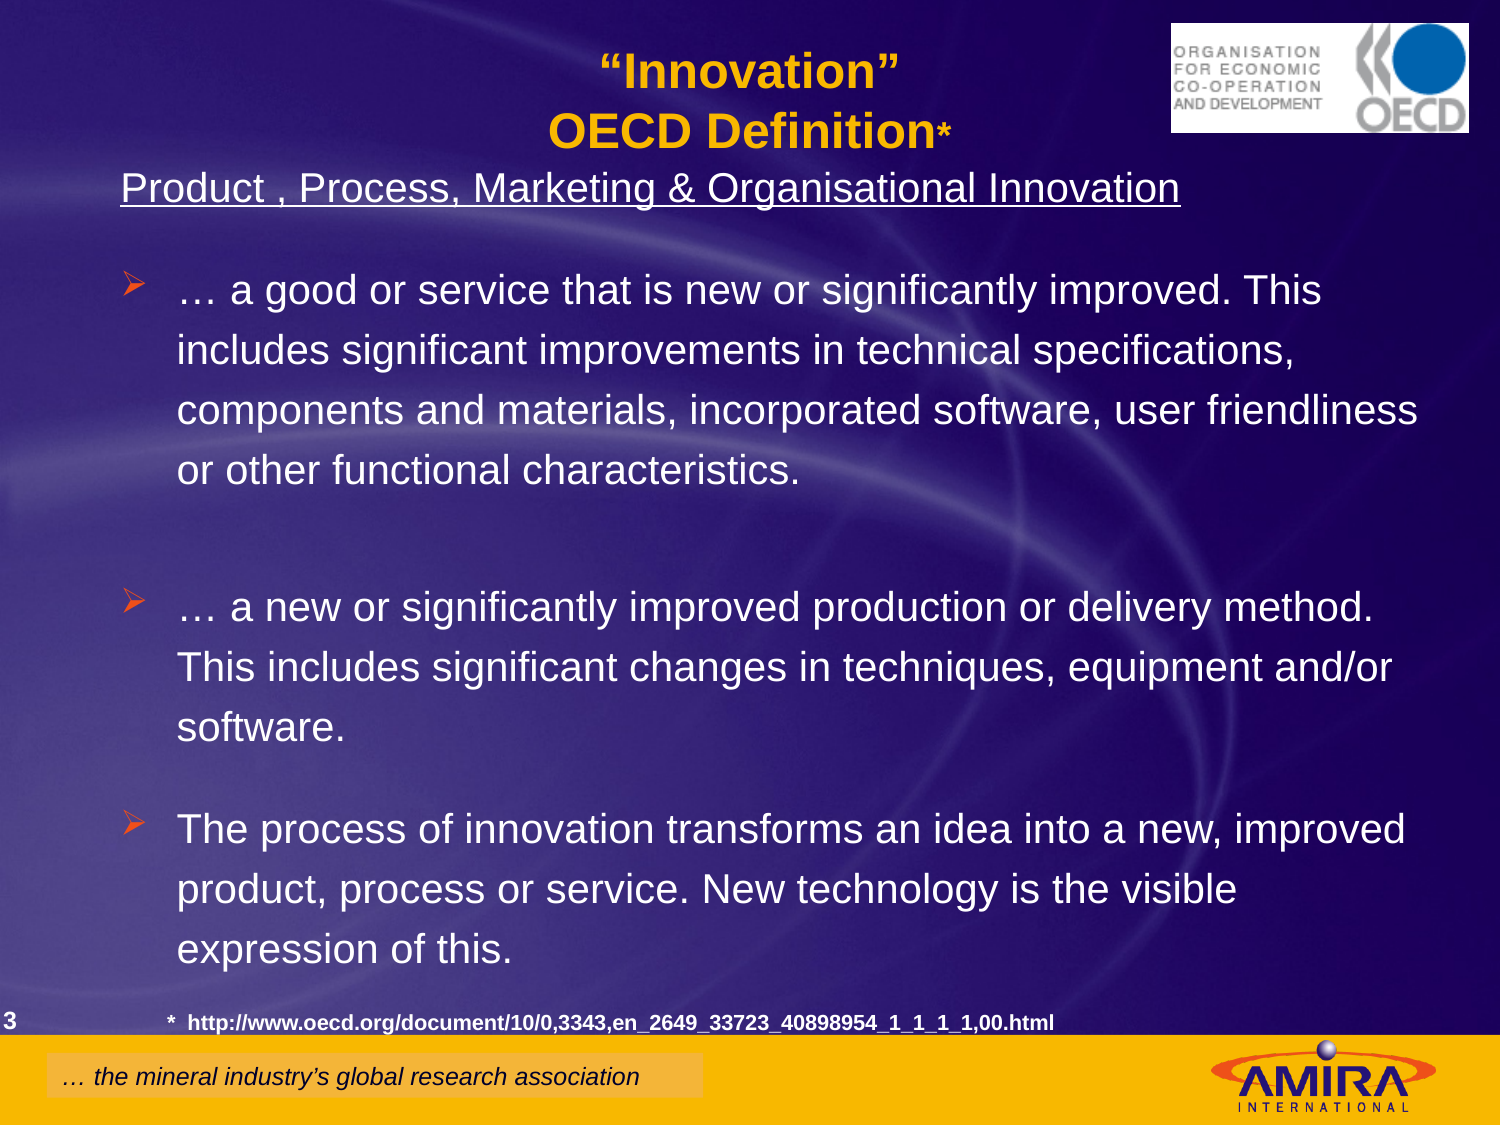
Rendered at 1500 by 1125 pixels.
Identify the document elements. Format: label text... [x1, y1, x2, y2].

text_box 3 [0, 997, 59, 1043]
picture [0, 0, 1500, 1034]
list Product , Process, Marketing & Organisational Innovation … a good or service that is new or significantly improved. This includes significant improvements in technical specifications, components and materials, incorporated software, user friendliness or other functional characteristics. … a new or significantly improved production or delivery method. This includes significant changes in techniques, equipment and/or software. The process of innovation transforms an idea into a new, improved product, process or service. New technology is the visible expression of this. [105, 142, 1466, 1023]
text_box * http://www.oecd.org/document/10/0,3343,en_2649_33723_40898954_1_1_1_1,00.html [152, 1001, 1149, 1043]
title “Innovation” OECD Definition* [111, 42, 1177, 142]
picture [1211, 1040, 1436, 1112]
